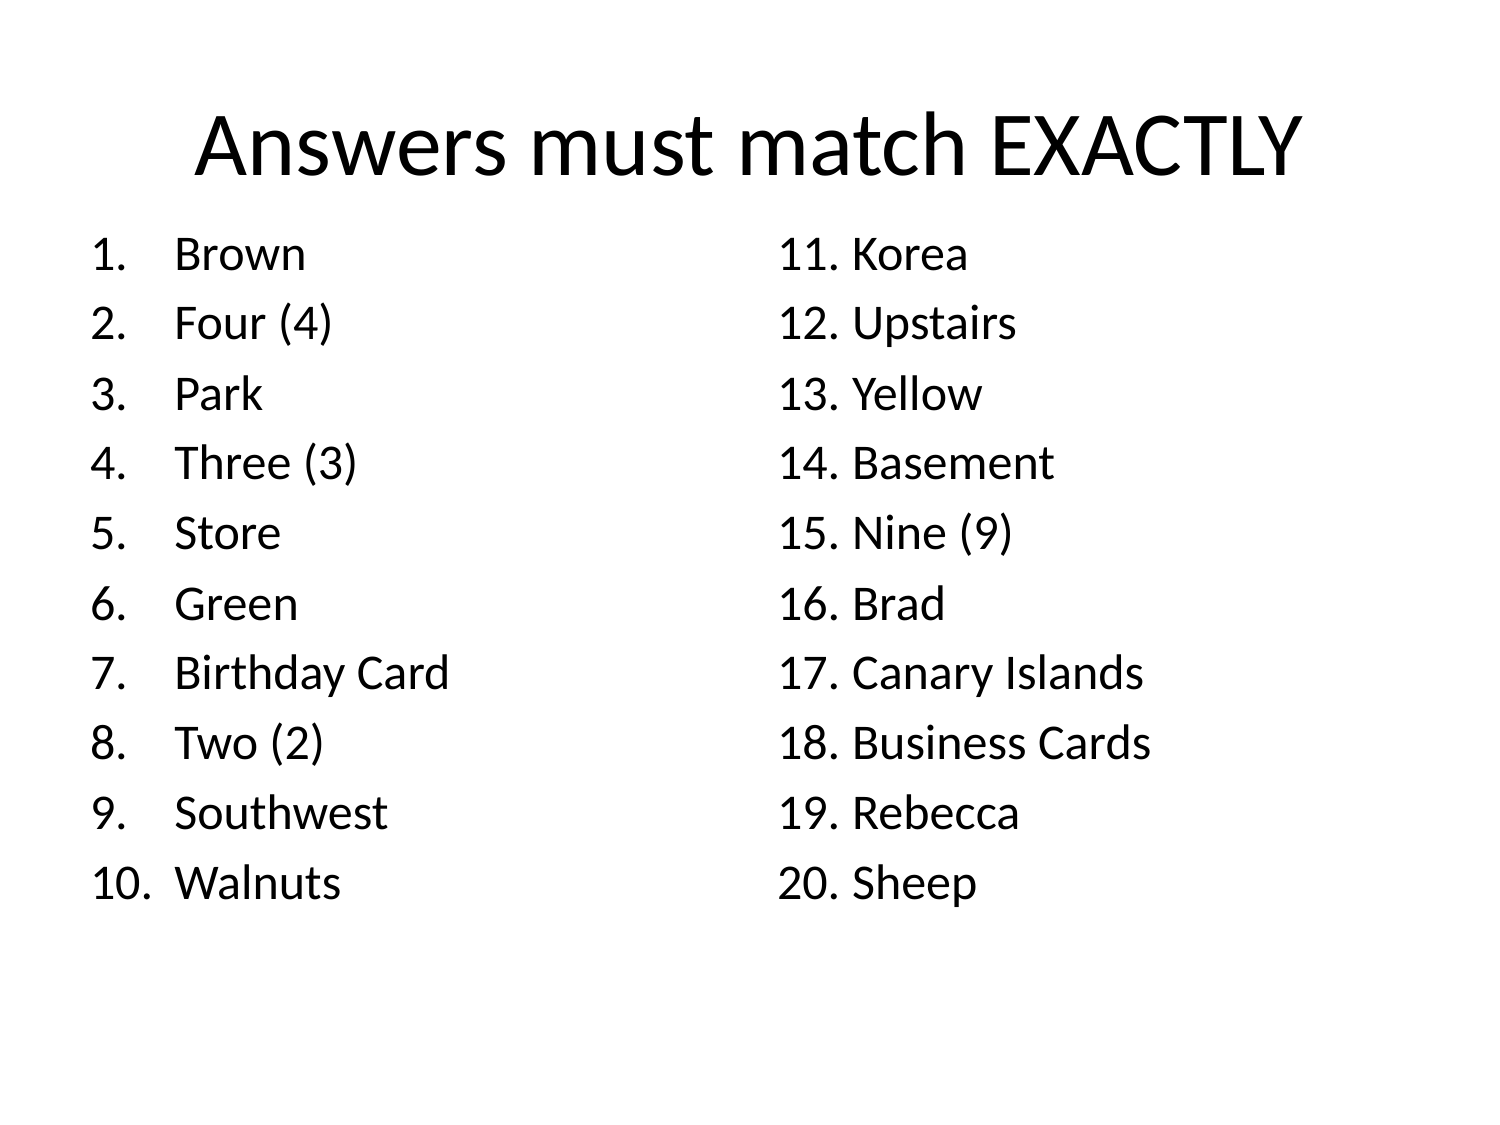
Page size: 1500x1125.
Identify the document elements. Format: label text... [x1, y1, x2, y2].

title Answers must match EXACTLY [74, 44, 1426, 233]
list Brown Four (4) Park Three (3) Store Green Birthday Card Two (2) Southwest Walnuts [74, 212, 738, 1006]
list Korea Upstairs Yellow Basement Nine (9) Brad Canary Islands Business Cards Rebecca Sheep [761, 212, 1426, 1006]
